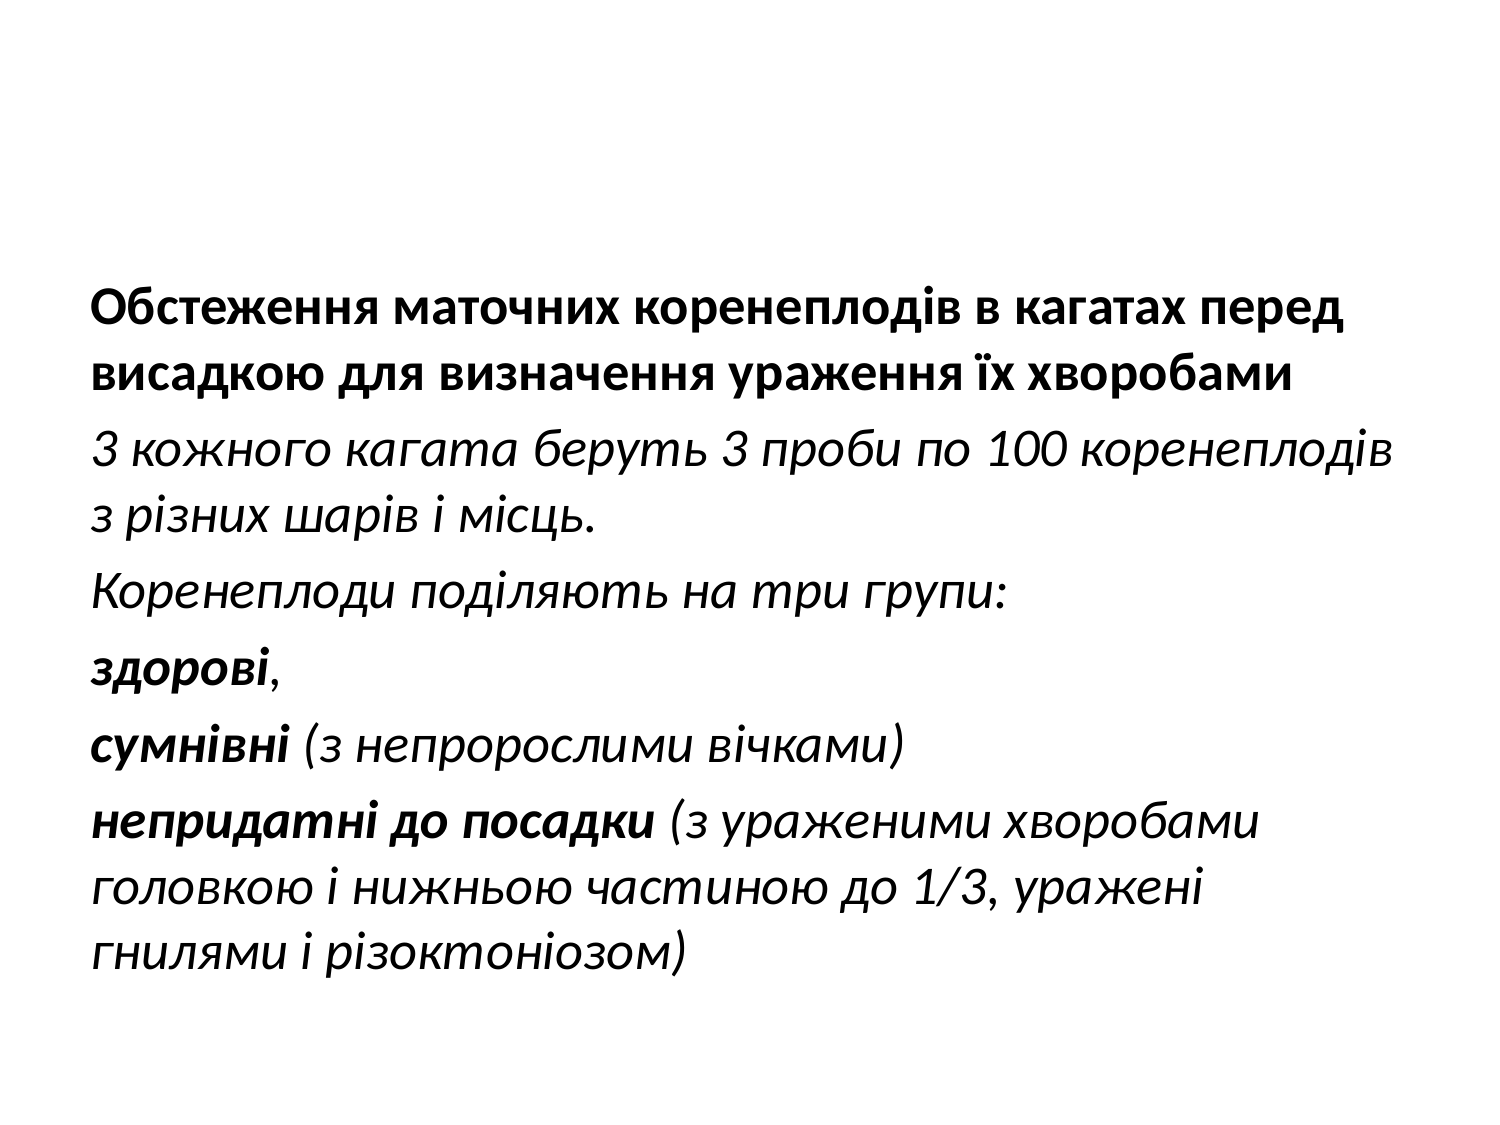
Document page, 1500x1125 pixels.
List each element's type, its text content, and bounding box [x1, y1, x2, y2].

list Обстеження маточних коренеплодів в кагатах перед висадкою для визначення ураження їх хворобами 3 кожного кагата беруть 3 проби по 100 коренеплодів з різних шарів і місць. Коренеплоди поділяють на три групи: здорові, сумнівні (з непророслими вічками) непридатні до посадки (з ураженими хворобами головкою і нижньою частиною до 1/3, уражені гнилями і різоктоніозом) [75, 262, 1425, 1005]
